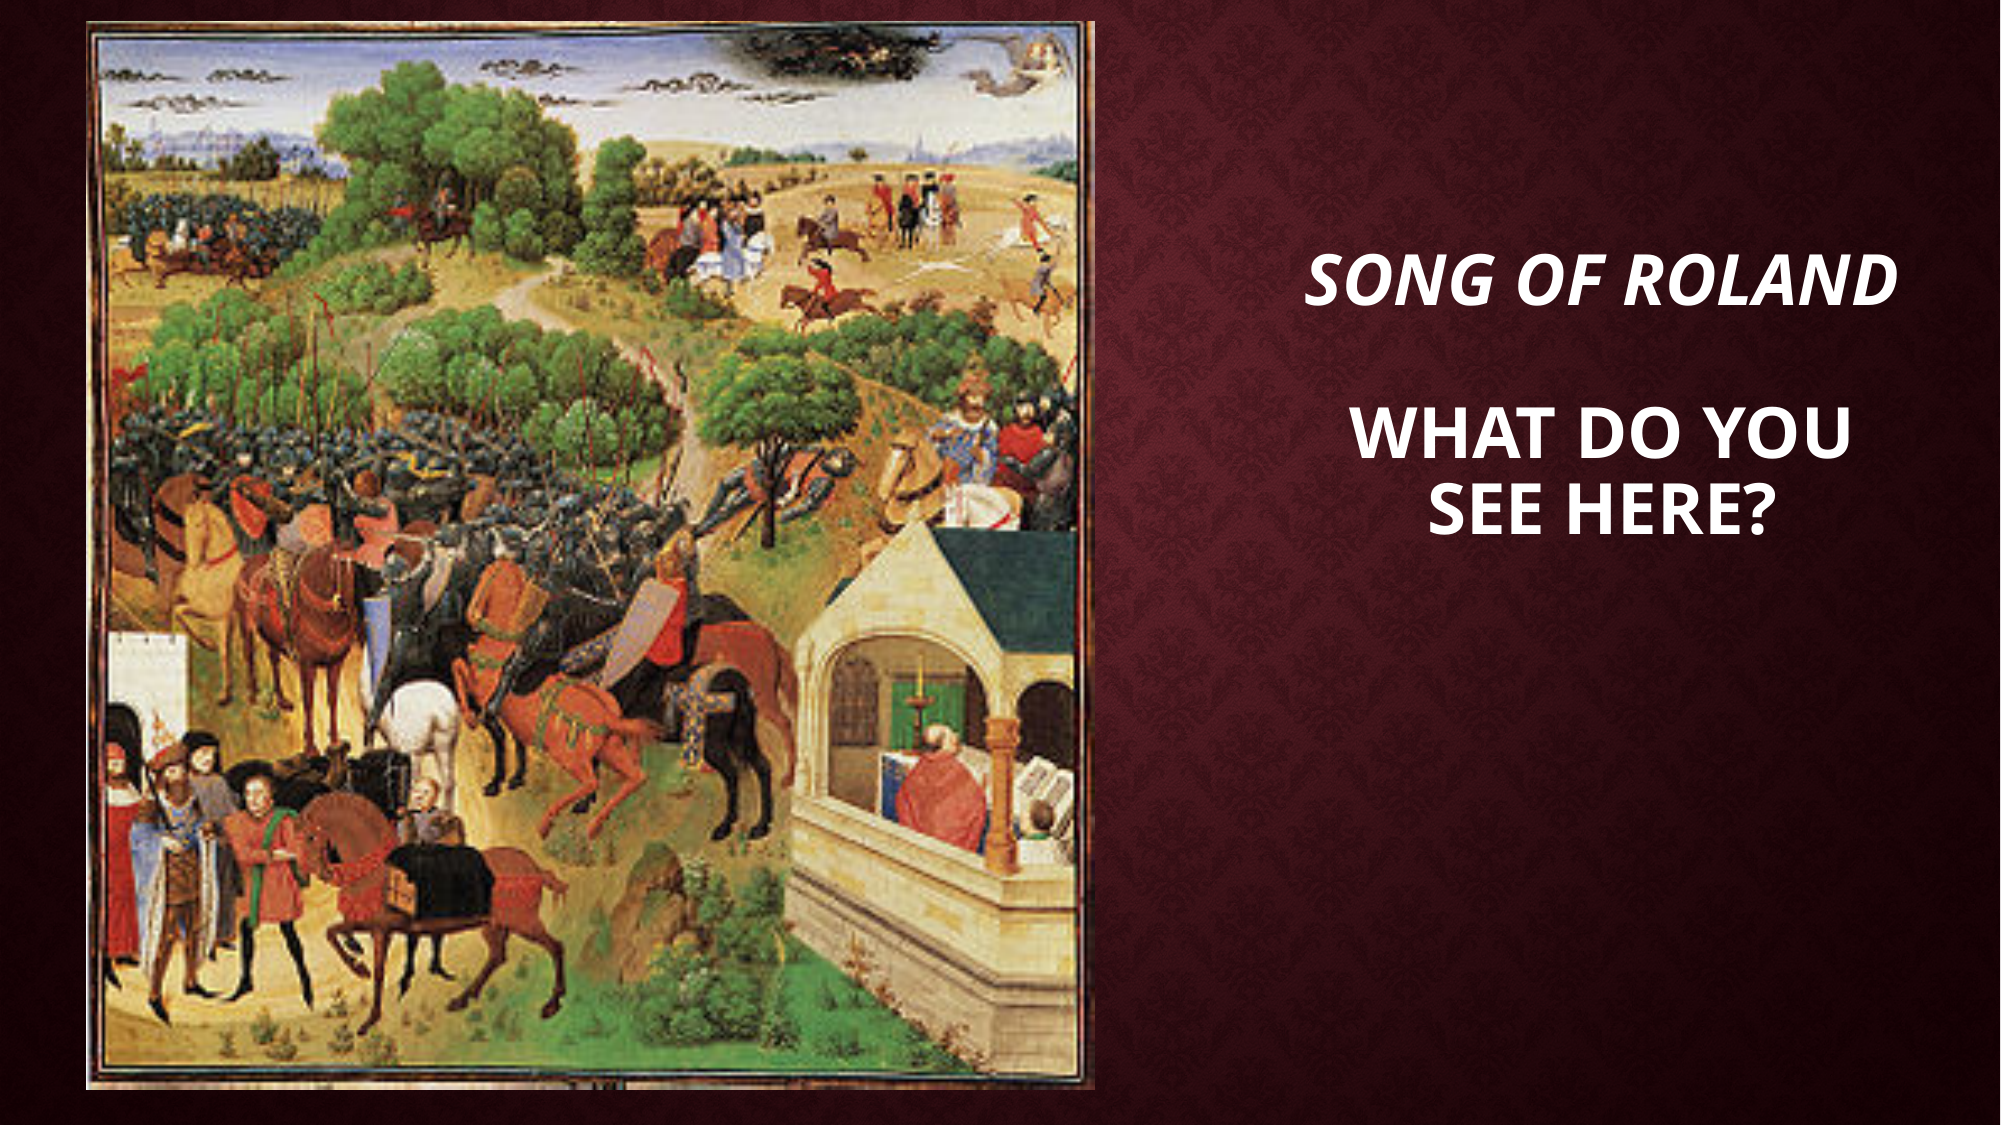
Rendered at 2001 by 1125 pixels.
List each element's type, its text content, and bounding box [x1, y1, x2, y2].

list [86, 20, 1095, 1090]
title Song of Roland What do you see here? [1267, 99, 1938, 696]
